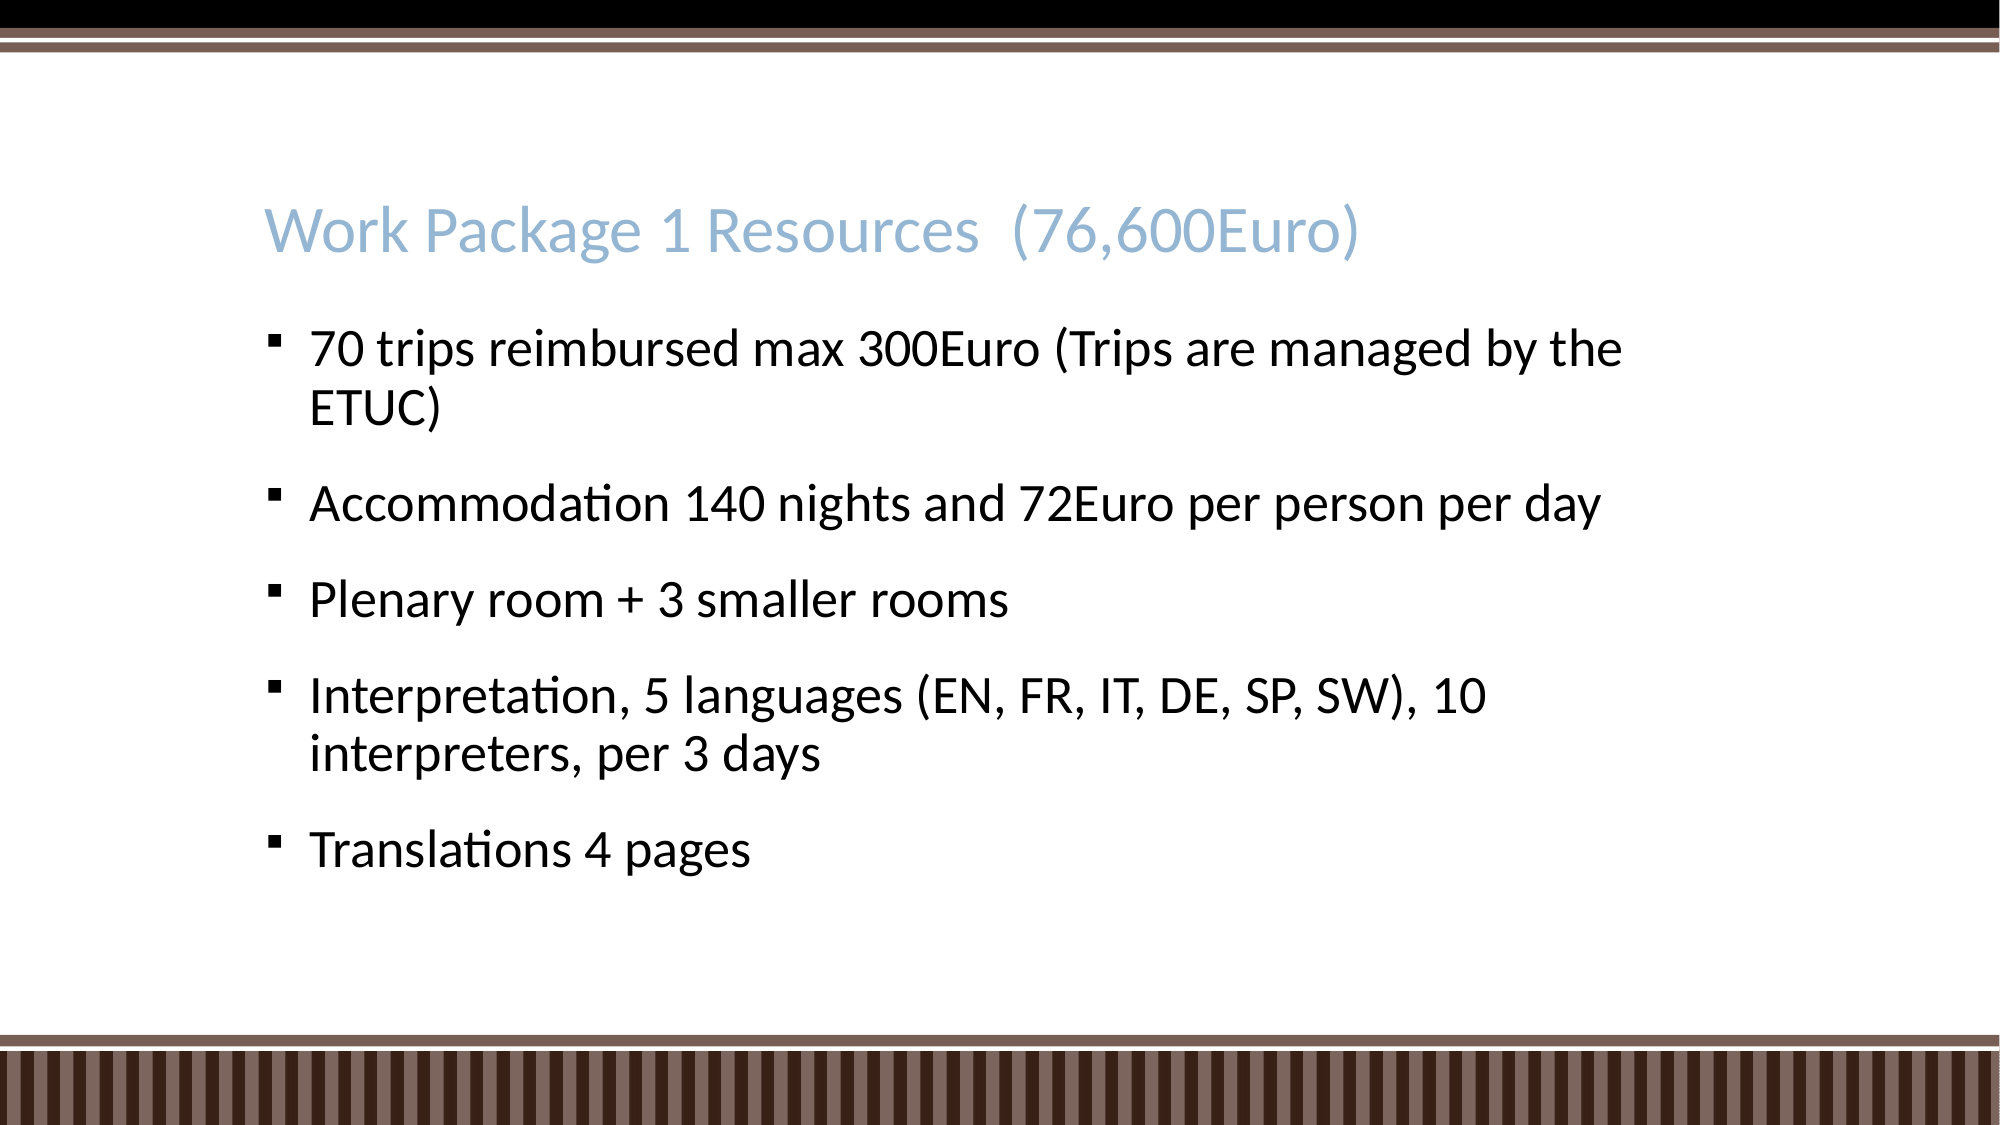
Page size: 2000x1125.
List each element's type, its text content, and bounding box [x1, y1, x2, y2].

list 70 trips reimbursed max 300Euro (Trips are managed by the ETUC) Accommodation 140 nights and 72Euro per person per day Plenary room + 3 smaller rooms Interpretation, 5 languages (EN, FR, IT, DE, SP, SW), 10 interpreters, per 3 days Translations 4 pages [249, 312, 1750, 920]
title Work Package 1 Resources (76,600Euro) [249, 99, 1750, 275]
